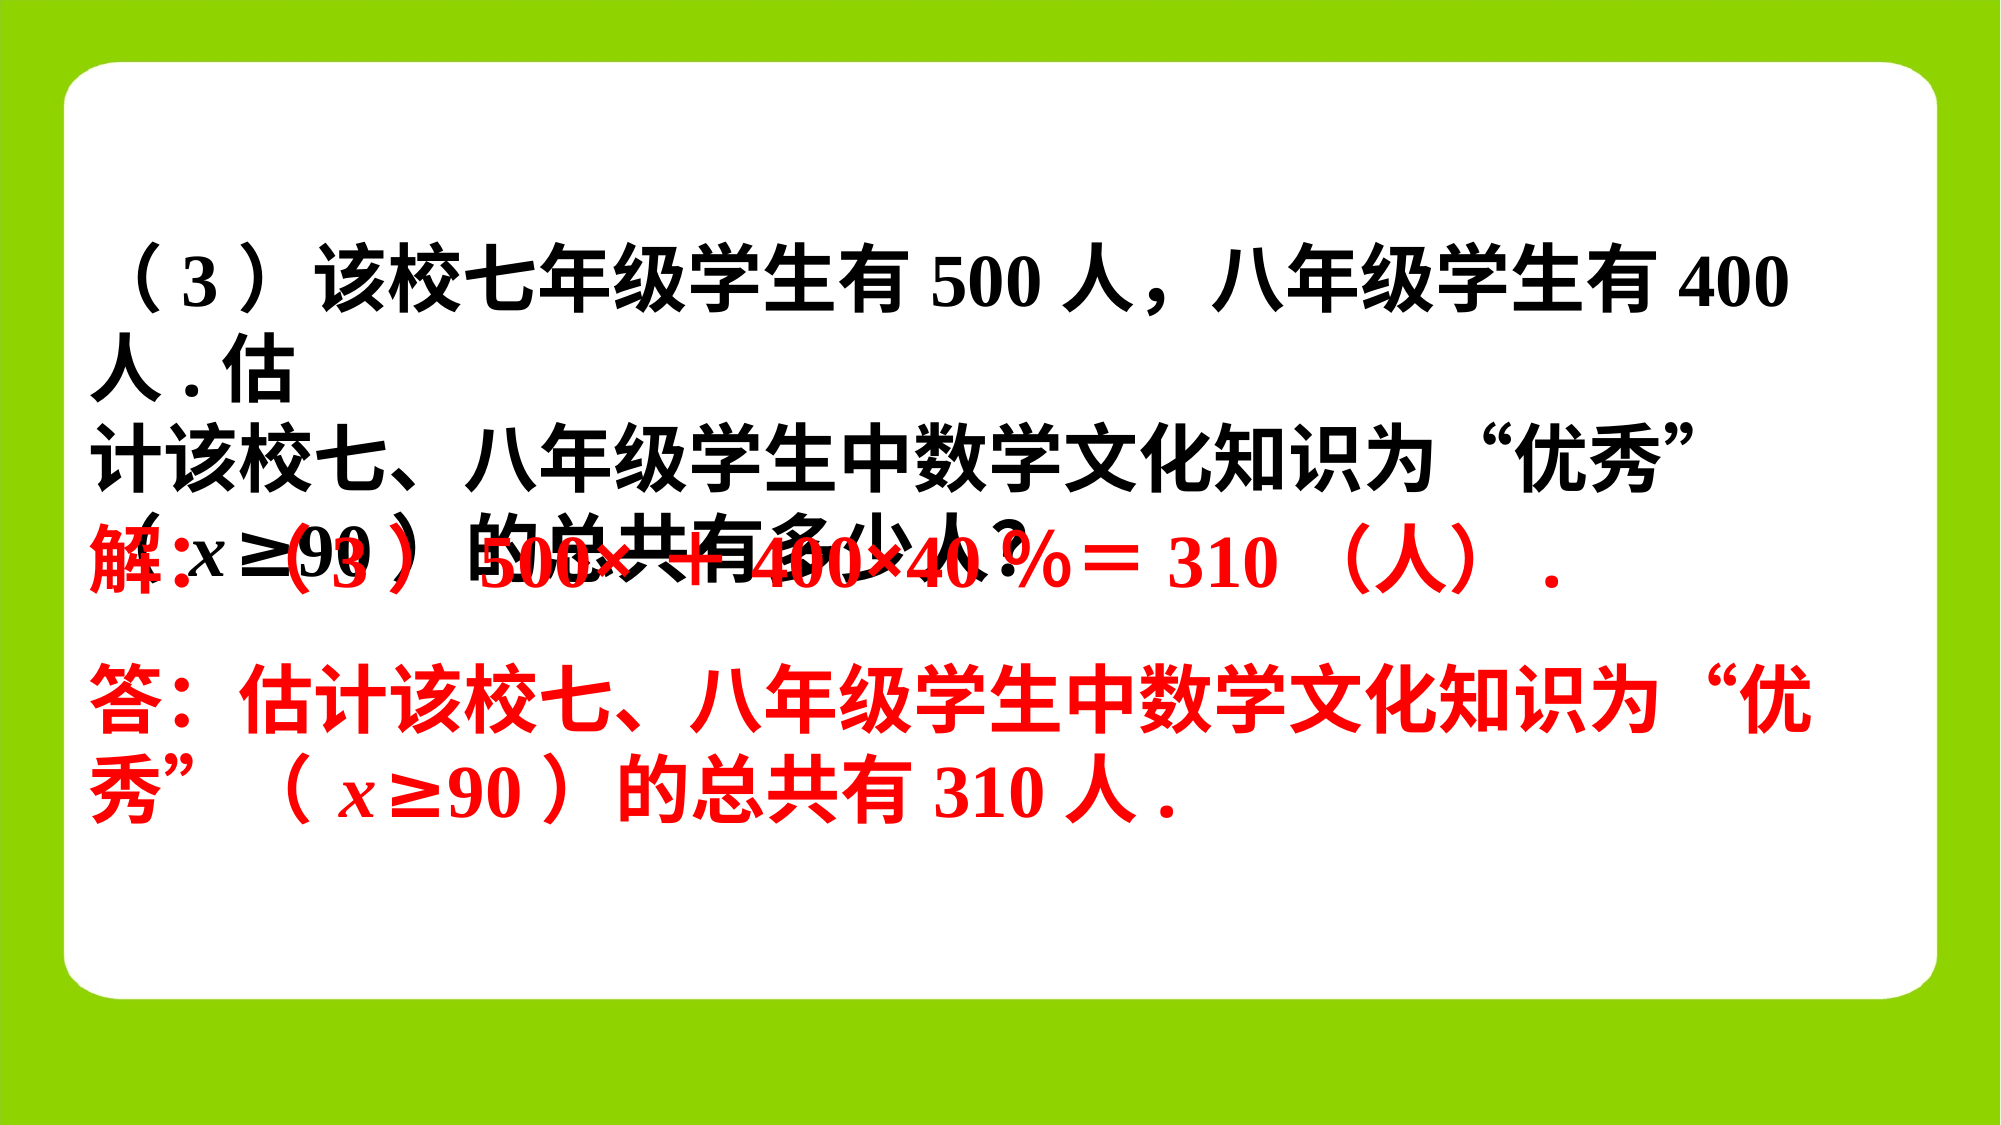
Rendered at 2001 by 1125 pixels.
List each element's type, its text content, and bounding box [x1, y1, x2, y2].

text_box 答：估计该校七、八年级学生中数学文化知识为“优 秀”（x≥90）的总共有310人. [88, 652, 1974, 835]
text_box （3）该校七年级学生有500人，八年级学生有400人.估 计该校七、八年级学生中数学文化知识为“优秀” （x≥90）的总共有多少人？ [88, 231, 1912, 505]
picture [0, 0, 2001, 1125]
